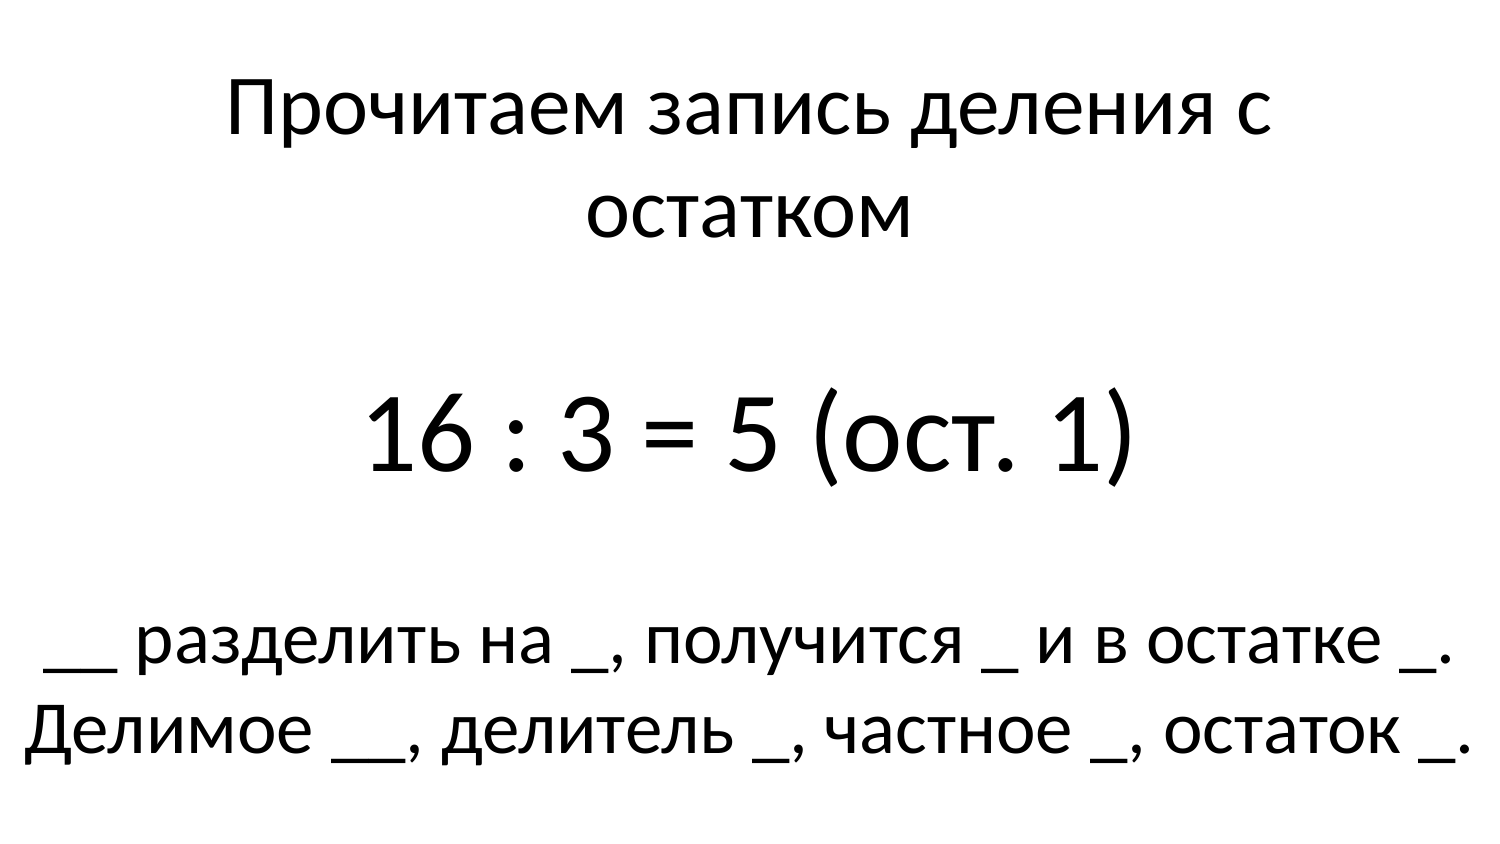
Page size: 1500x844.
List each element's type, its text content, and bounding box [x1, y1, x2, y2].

title Прочитаем запись деления с остатком 16 : 3 = 5 (ост. 1) [75, 33, 1425, 510]
text_box __ разделить на _, получится _ и в остатке _. Делимое __, делитель _, частное _, остаток _. [0, 575, 1500, 782]
